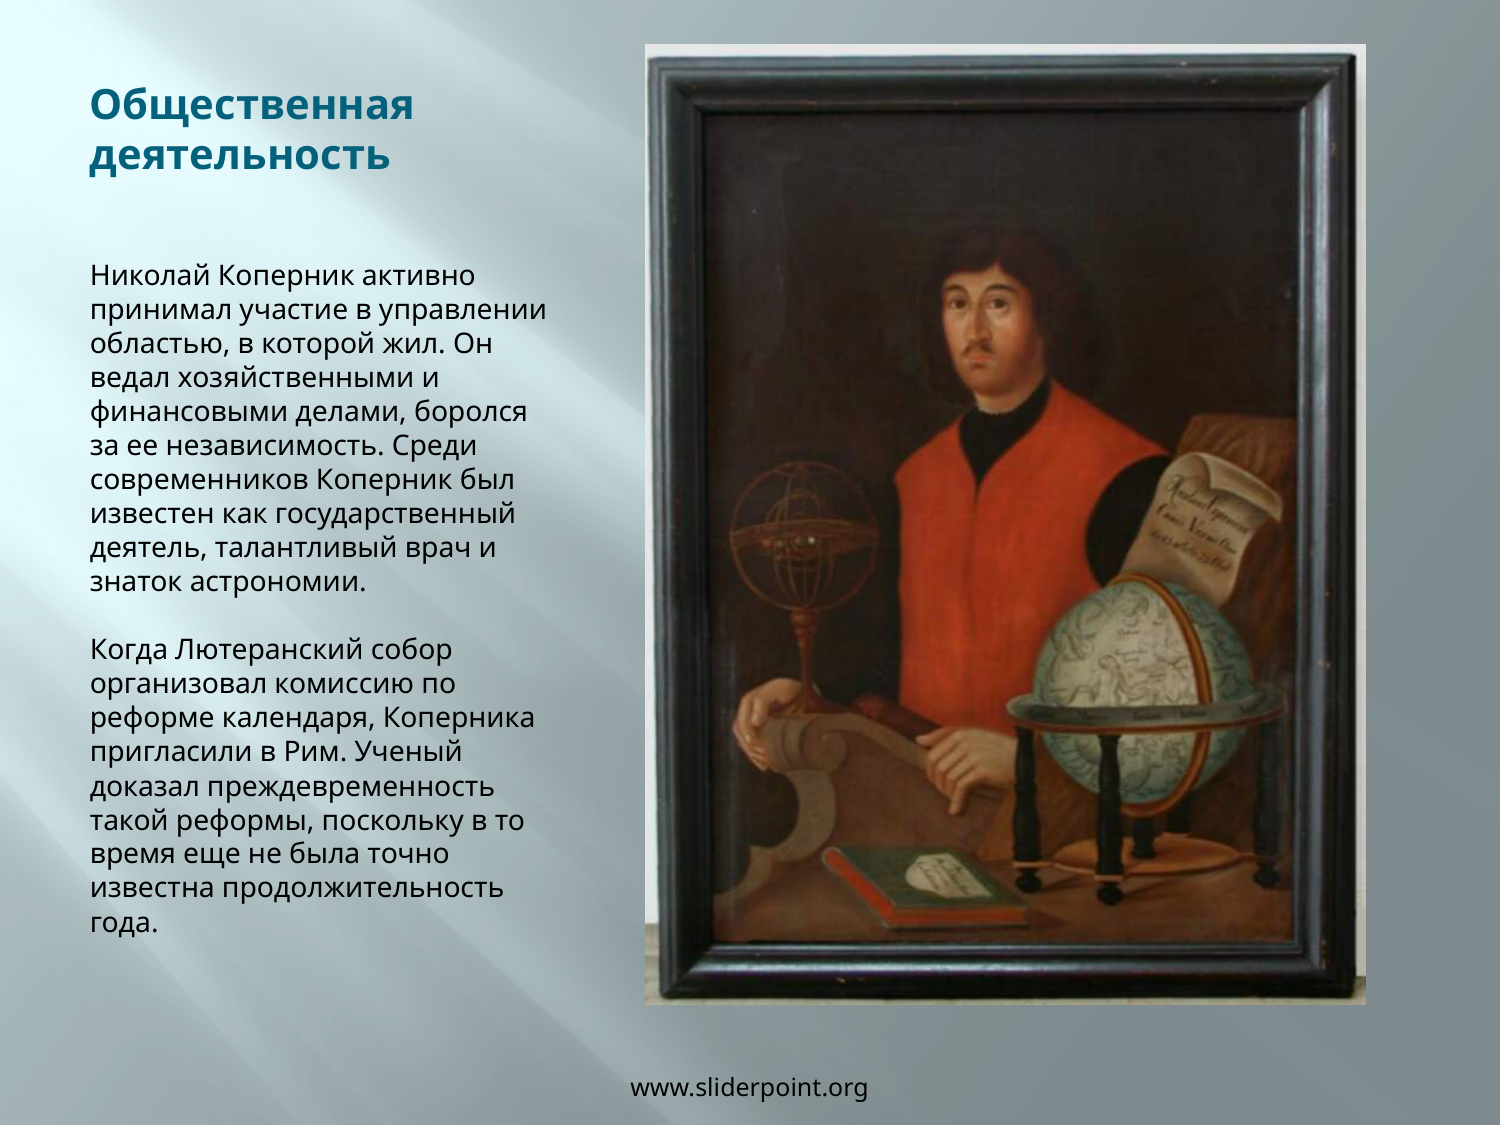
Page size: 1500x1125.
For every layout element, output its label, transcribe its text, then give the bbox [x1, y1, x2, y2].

list Николай Коперник активно принимал участие в управлении областью, в которой жил. Он ведал хозяйственными и финансовыми делами, боролся за ее независимость. Среди современников Коперник был известен как государственный деятель, талантливый врач и знаток астрономии. Когда Лютеранский собор организовал комиссию по реформе календаря, Коперника пригласили в Рим. Ученый доказал преждевременность такой реформы, поскольку в то время еще не была точно известна продолжительность года. [75, 249, 569, 1005]
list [645, 44, 1366, 1006]
title Общественная деятельность [75, 44, 569, 236]
footer www.sliderpoint.org [512, 1052, 988, 1113]
